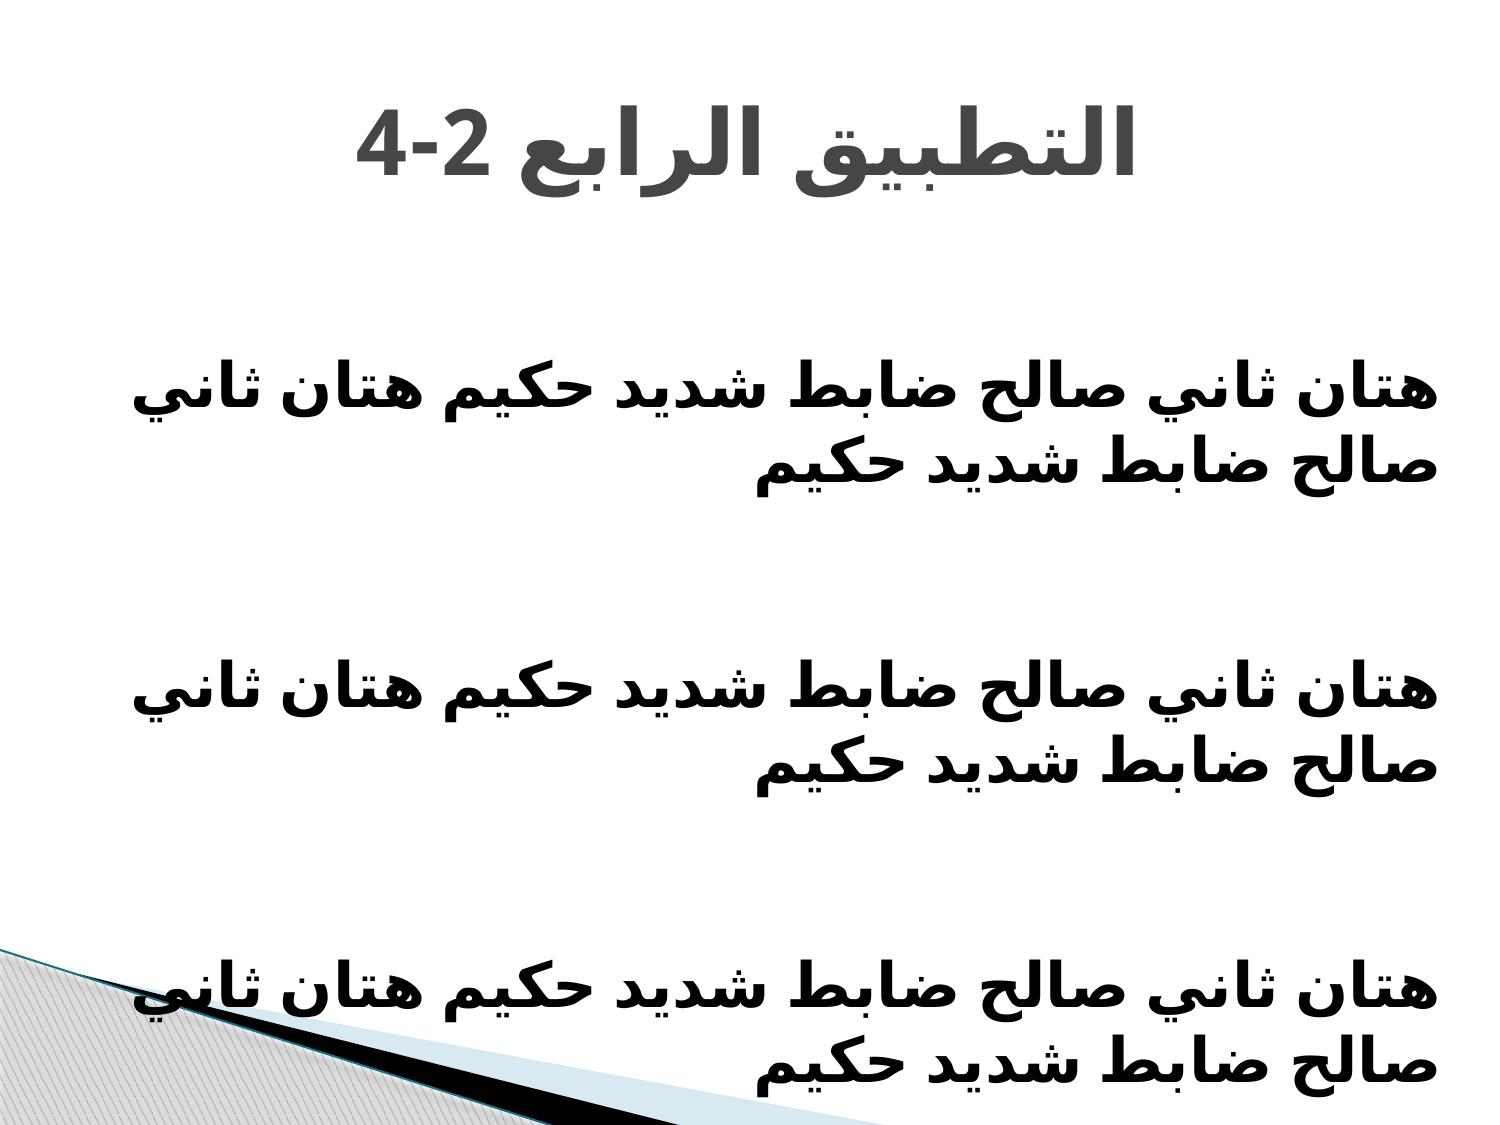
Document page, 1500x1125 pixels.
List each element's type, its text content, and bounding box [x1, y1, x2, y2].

title التطبيق الرابع 2-4 [75, 45, 1425, 233]
list هتان ثاني صالح ضابط شديد حكيم هتان ثاني صالح ضابط شديد حكيم هتان ثاني صالح ضابط شديد حكيم هتان ثاني صالح ضابط شديد حكيم هتان ثاني صالح ضابط شديد حكيم هتان ثاني صالح ضابط شديد حكيم [22, 338, 1471, 1083]
